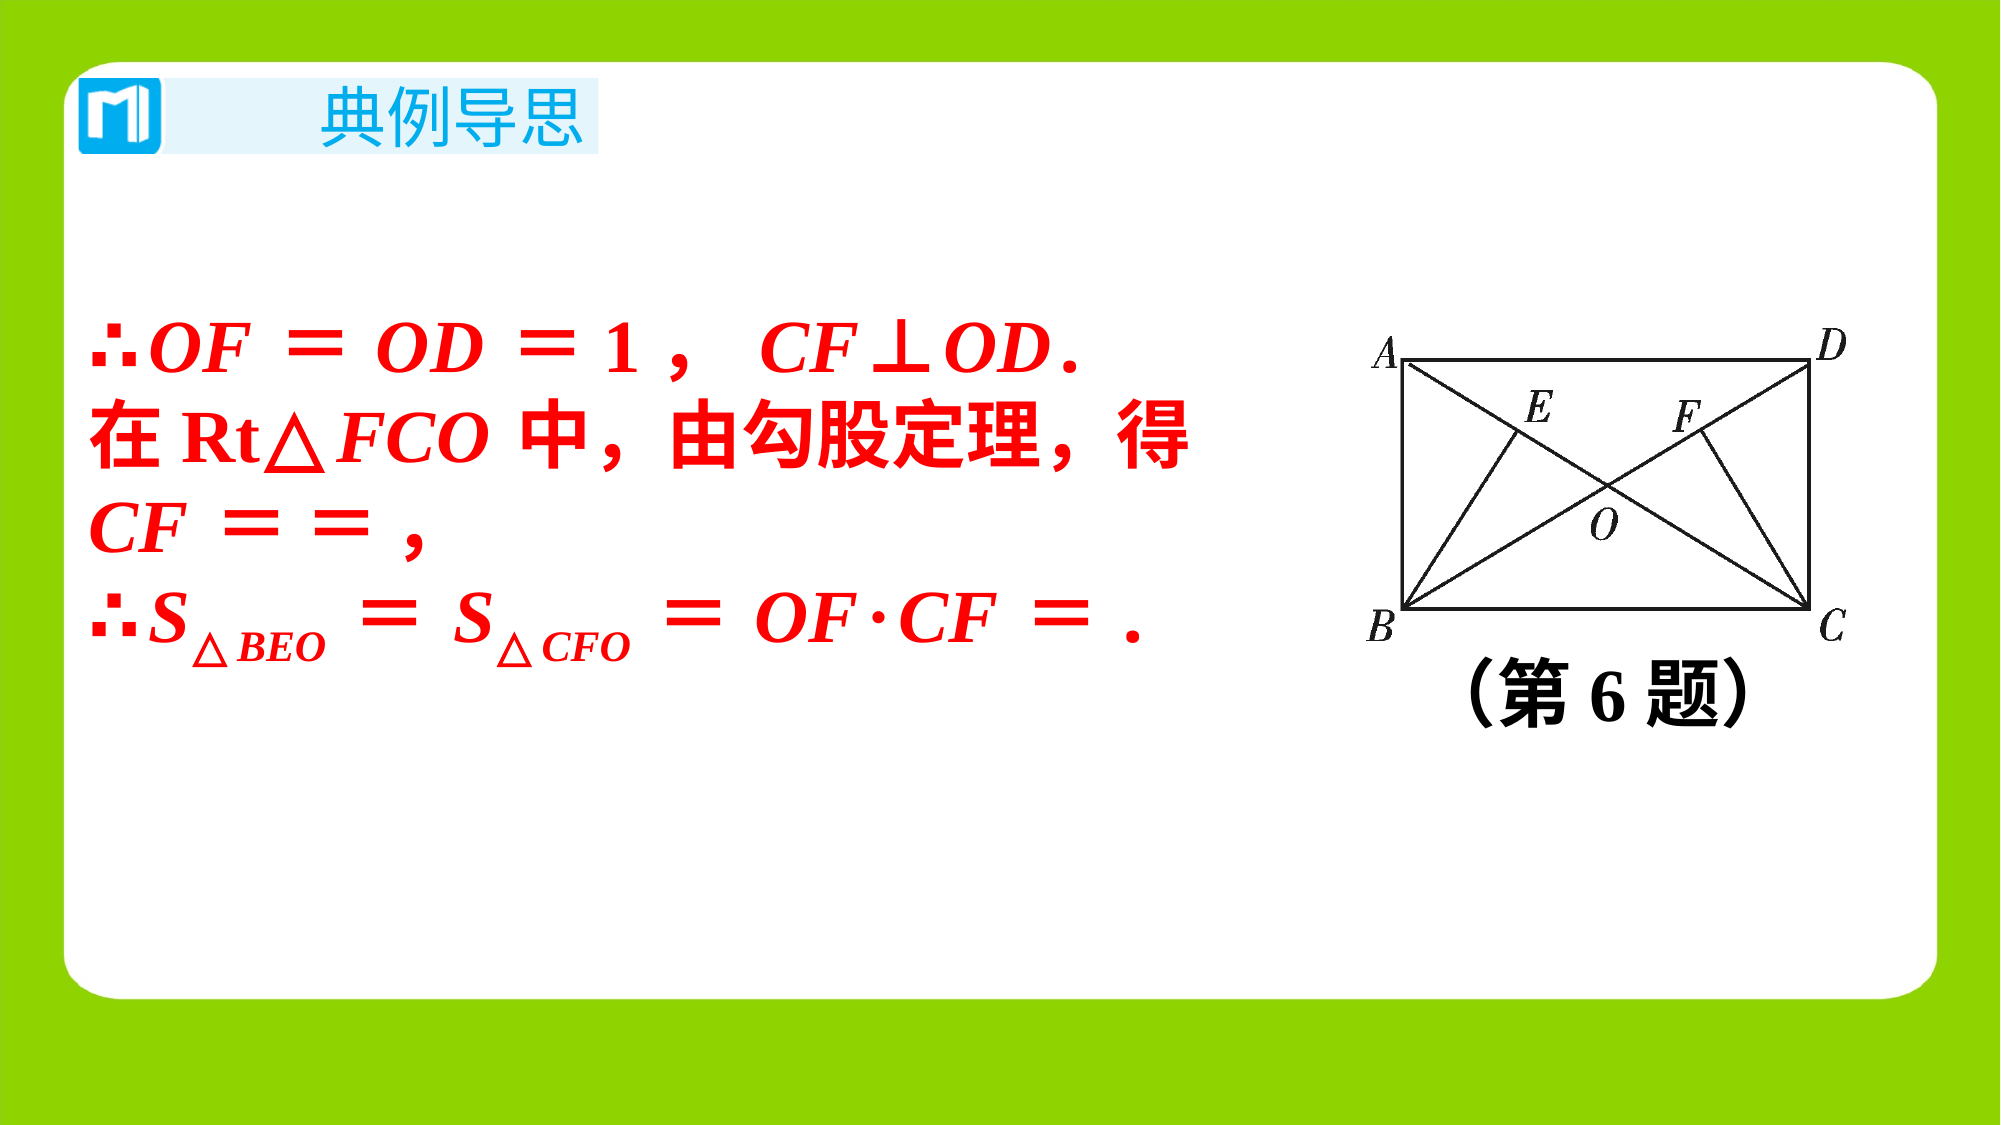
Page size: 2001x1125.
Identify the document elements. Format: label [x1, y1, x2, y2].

picture [0, 0, 2001, 1125]
text_box [1366, 328, 1846, 737]
